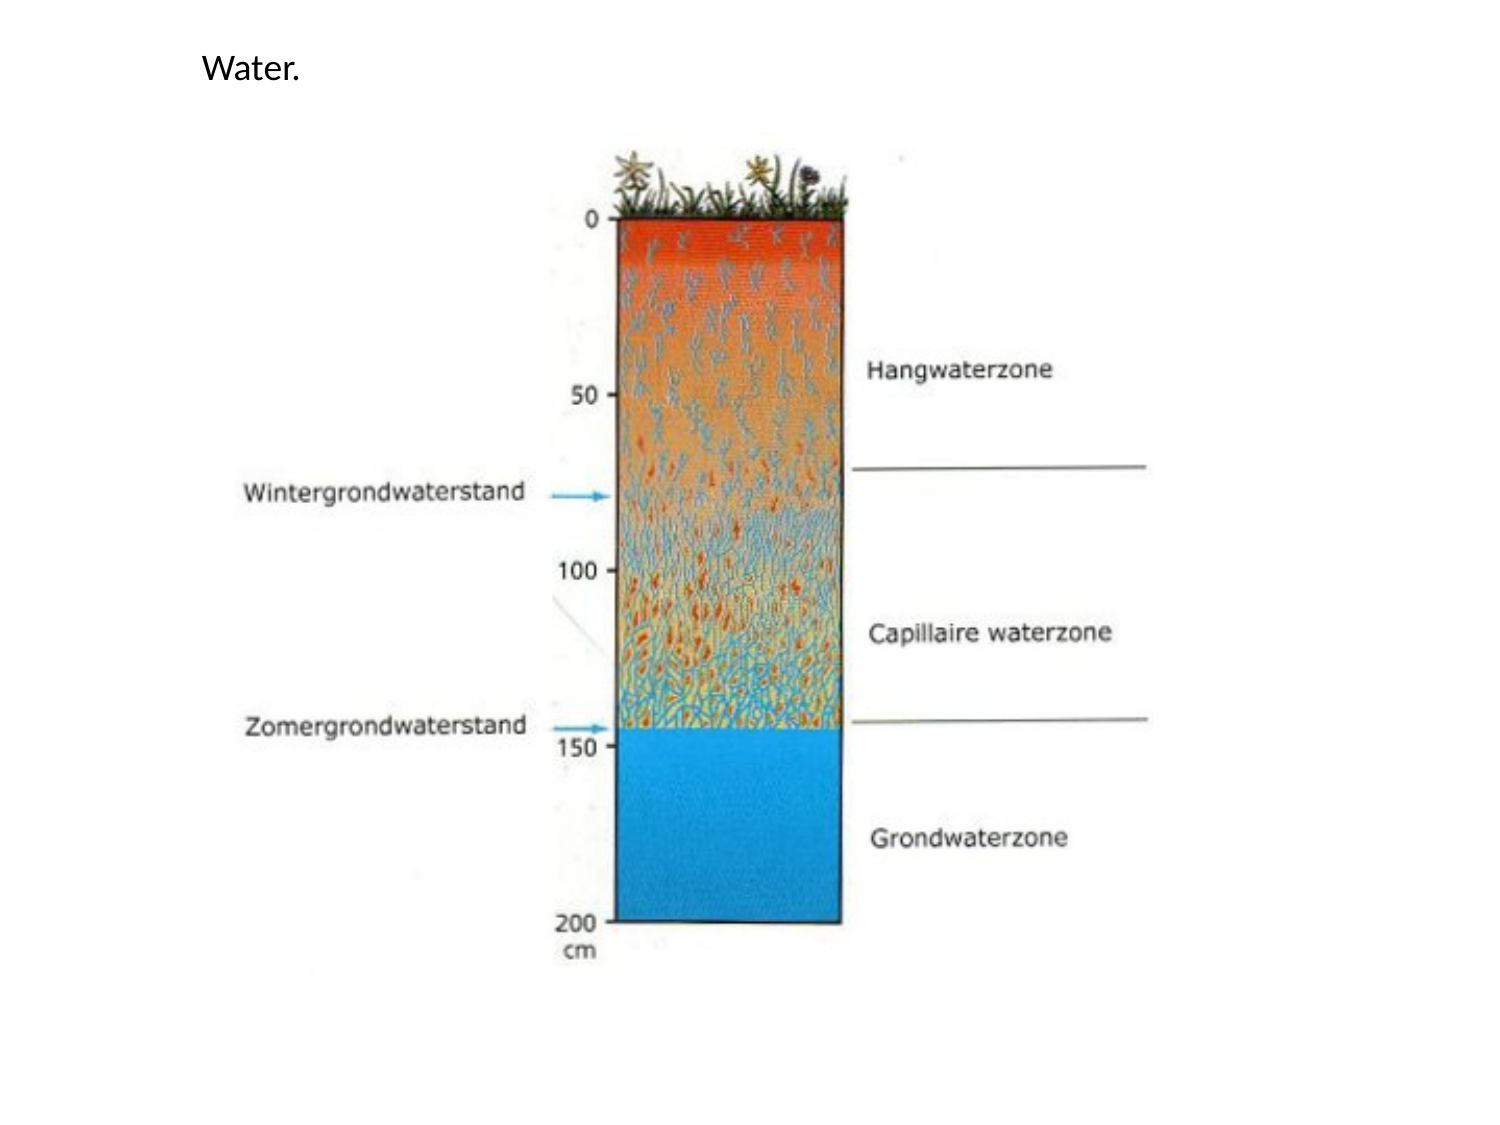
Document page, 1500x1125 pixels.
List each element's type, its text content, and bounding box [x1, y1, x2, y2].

picture [186, 131, 1314, 993]
text_box Water. [187, 36, 317, 96]
